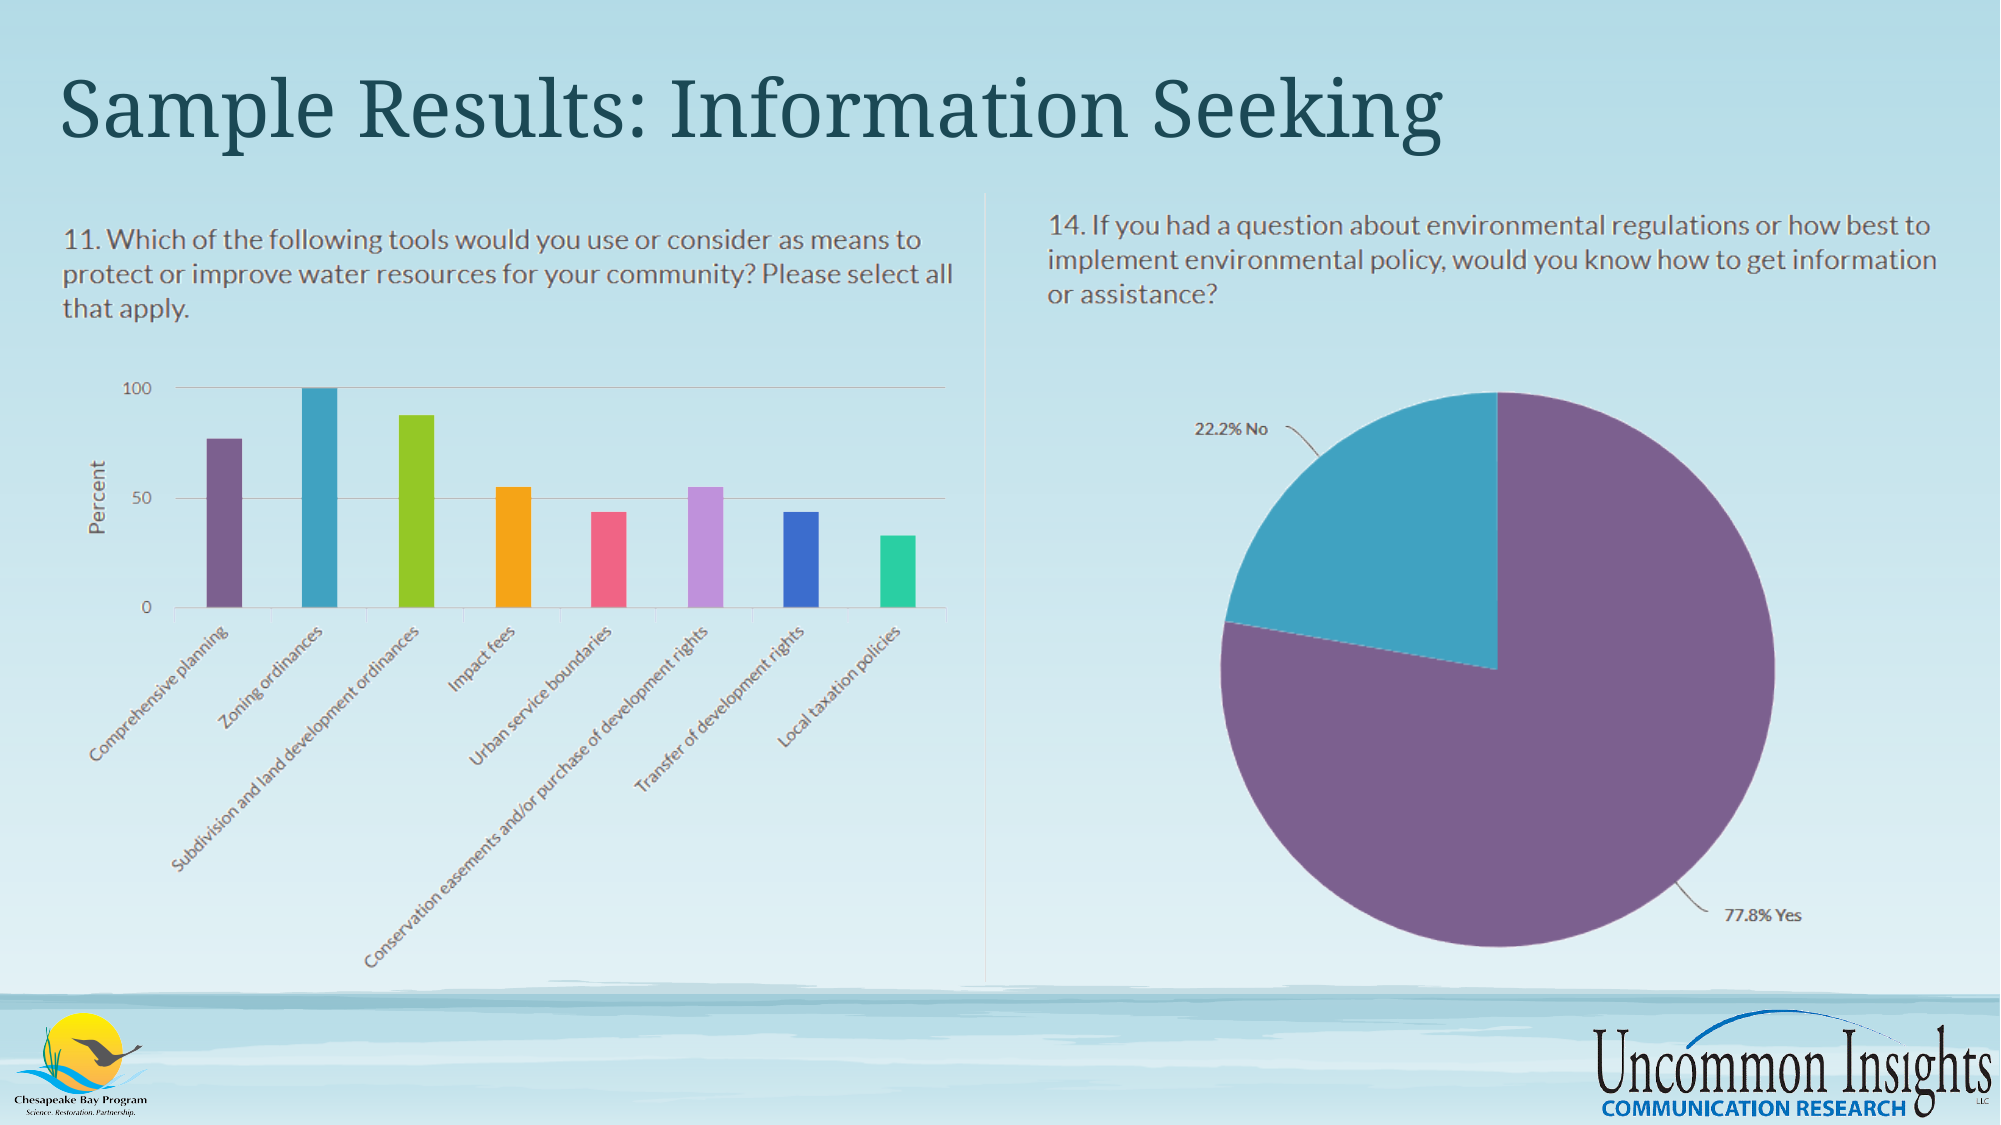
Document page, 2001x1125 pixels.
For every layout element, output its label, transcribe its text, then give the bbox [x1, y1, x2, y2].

picture [1033, 193, 1949, 979]
picture [0, 1005, 2000, 1123]
picture [44, 193, 986, 982]
title Sample Results: Information Seeking [44, 53, 1618, 162]
